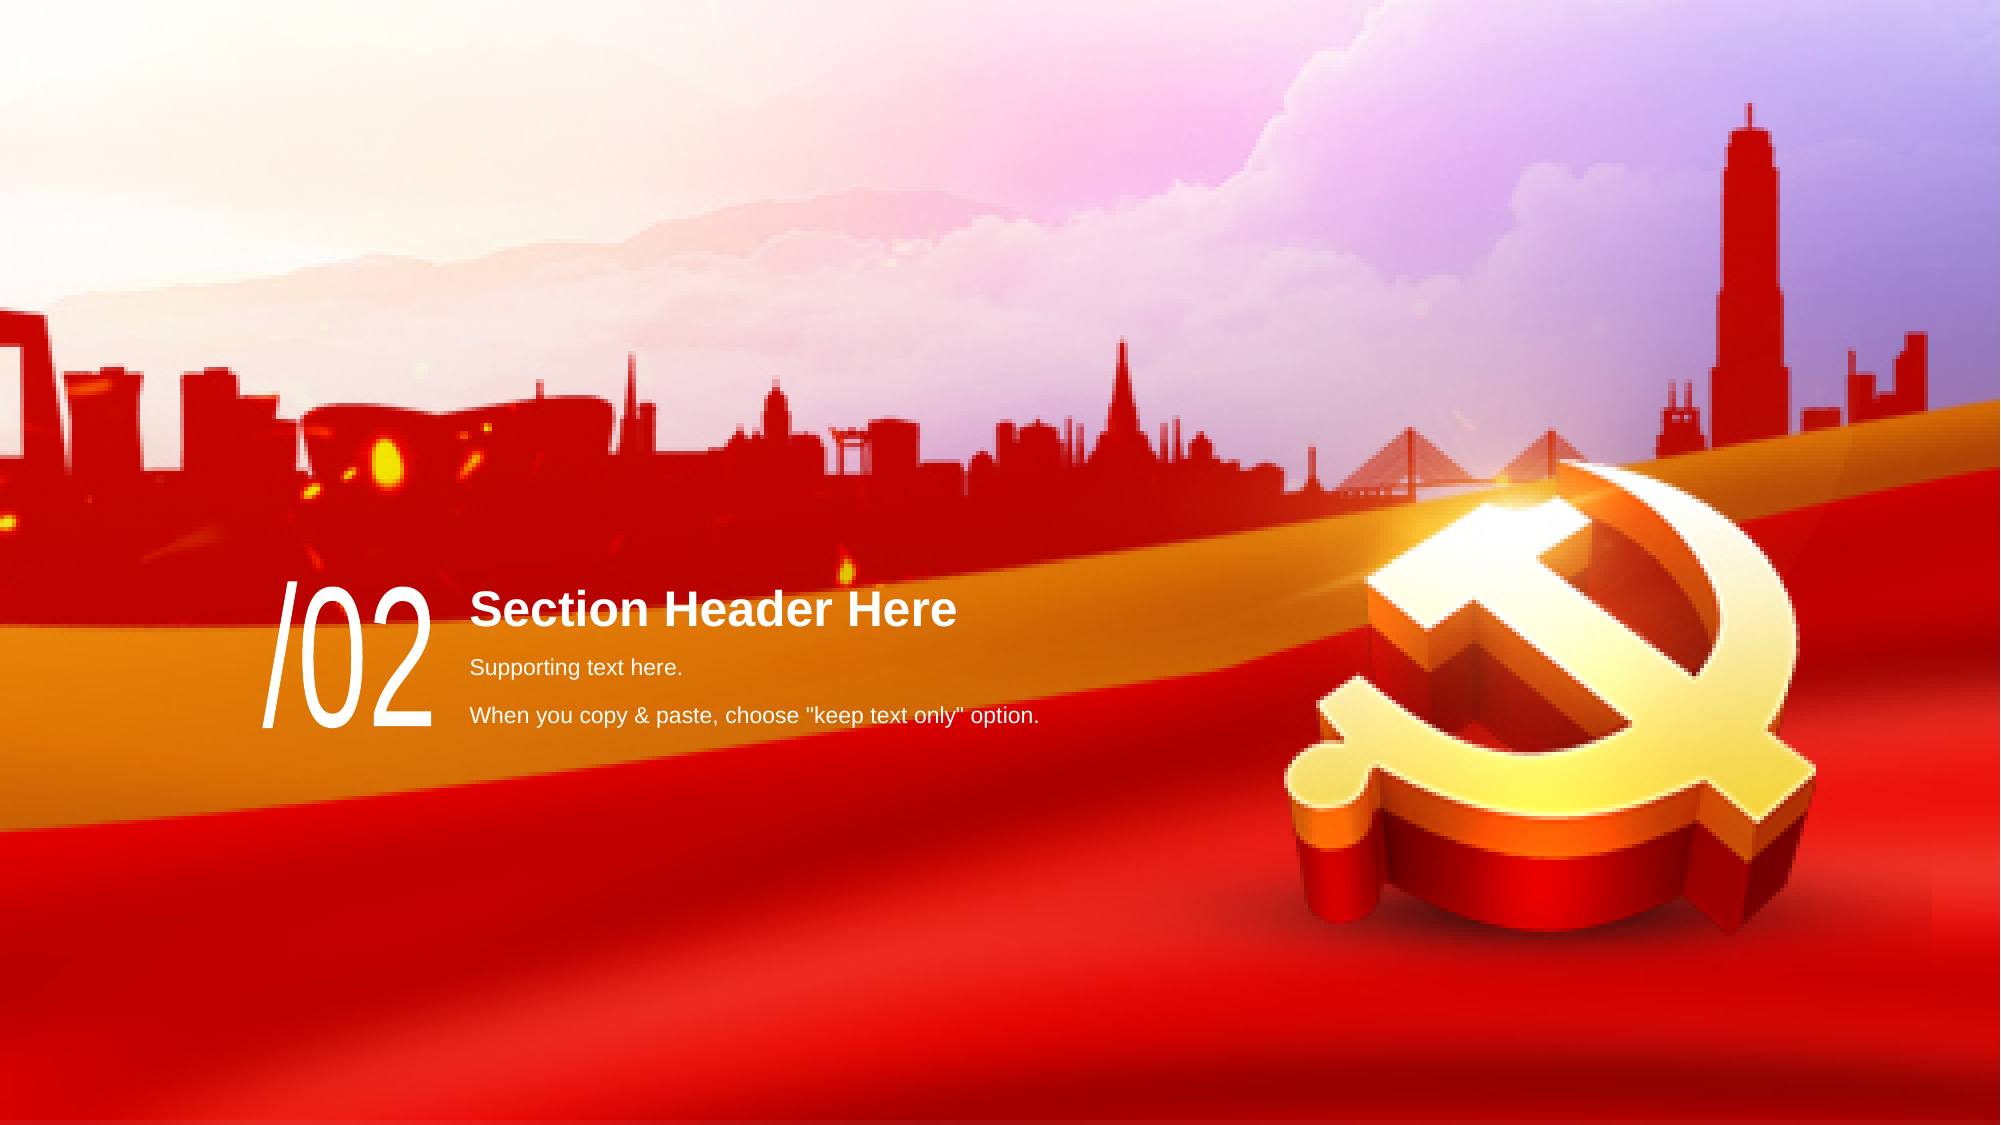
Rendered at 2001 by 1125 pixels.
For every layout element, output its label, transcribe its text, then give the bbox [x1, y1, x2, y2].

title Section Header Here [454, 498, 1071, 644]
picture [0, 0, 2000, 1125]
list Supporting text here. When you copy & paste, choose "keep text only" option. [454, 644, 1071, 812]
